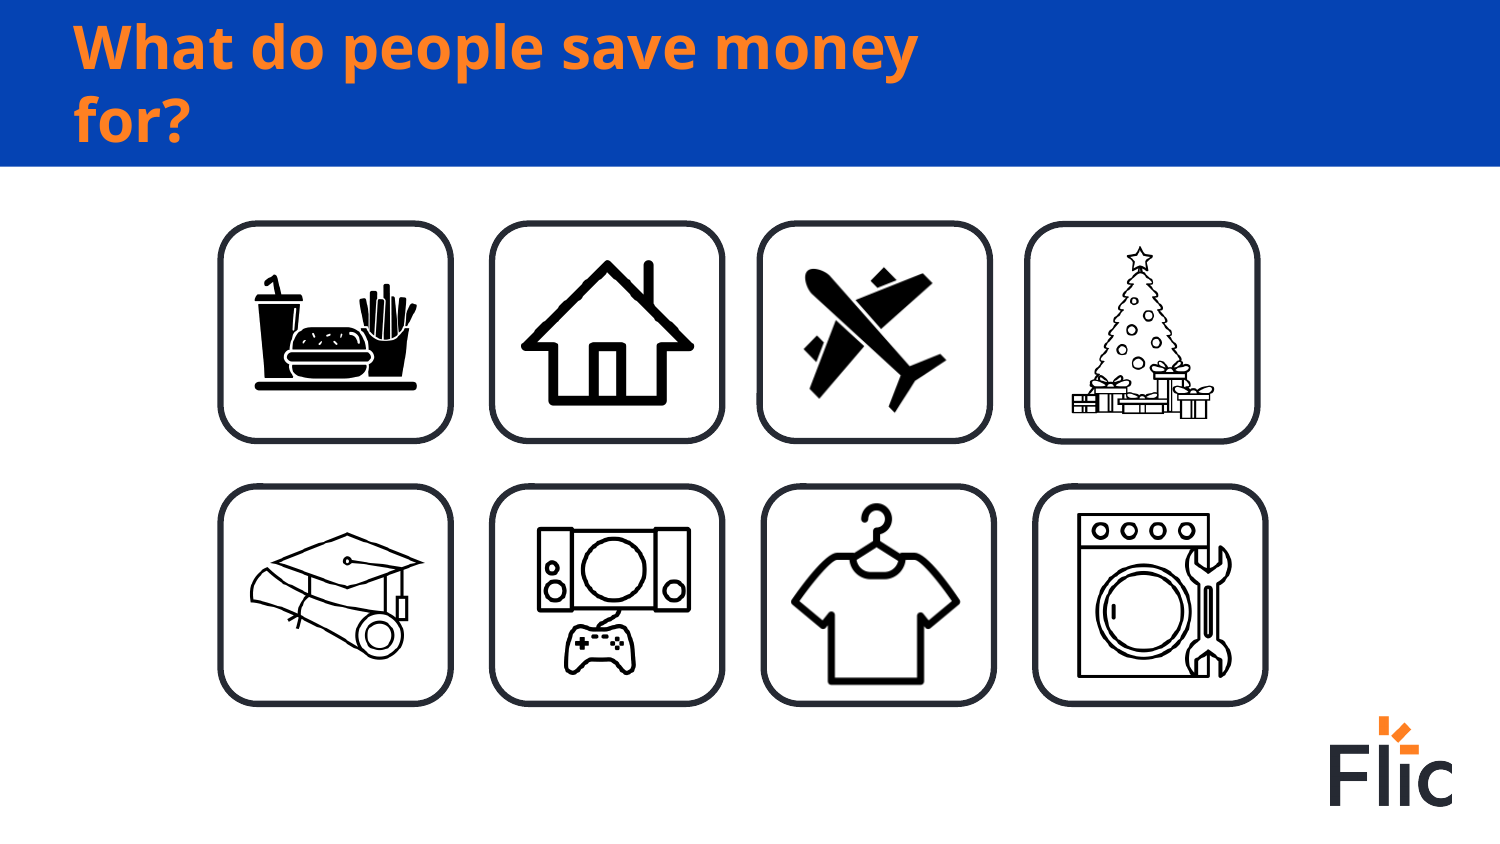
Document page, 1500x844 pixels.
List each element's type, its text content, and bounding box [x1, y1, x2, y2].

text_box [759, 223, 990, 430]
picture [245, 242, 426, 423]
text_box [220, 223, 451, 442]
picture [534, 520, 694, 680]
picture [239, 499, 432, 691]
picture [776, 492, 978, 699]
picture [1064, 505, 1245, 686]
text_box [492, 486, 723, 704]
picture [511, 237, 703, 428]
text_box What do people save money for? [59, 39, 1017, 125]
text_box [782, 486, 976, 491]
text_box [220, 486, 451, 704]
picture [774, 237, 976, 443]
text_box [1035, 486, 1266, 704]
picture [1056, 246, 1229, 419]
text_box [492, 223, 723, 442]
text_box [982, 495, 994, 694]
picture [1330, 716, 1452, 807]
text_box [763, 500, 771, 690]
text_box [1027, 224, 1258, 442]
